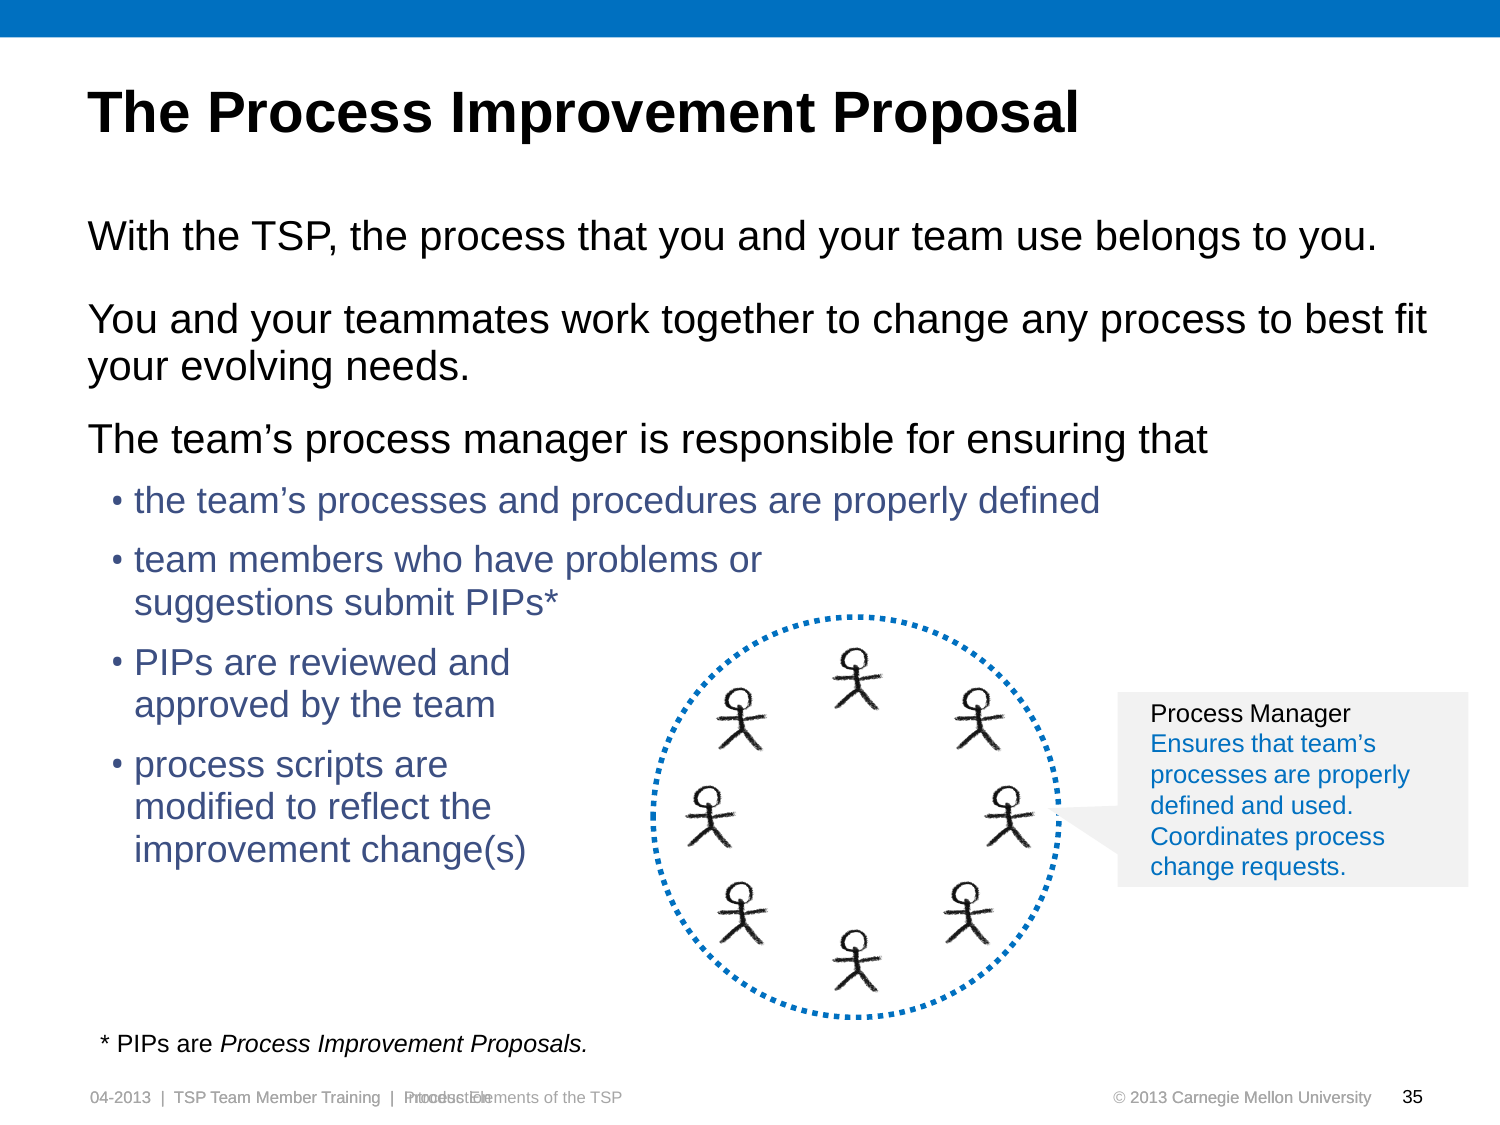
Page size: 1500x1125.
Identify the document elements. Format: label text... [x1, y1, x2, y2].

text_box * PIPs are Process Improvement Proposals. [85, 1020, 605, 1065]
picture [650, 613, 1469, 1021]
list With the TSP, the process that you and your team use belongs to you. You and your teammates work together to change any process to best fit your evolving needs. The team’s process manager is responsible for ensuring that the team’s processes and procedures are properly defined team members who have problems or suggestions submit PIPs* PIPs are reviewed and approved by the team process scripts are modified to reflect the improvement change(s) [87, 212, 1440, 1026]
title The Process Improvement Proposal [87, 87, 1439, 212]
